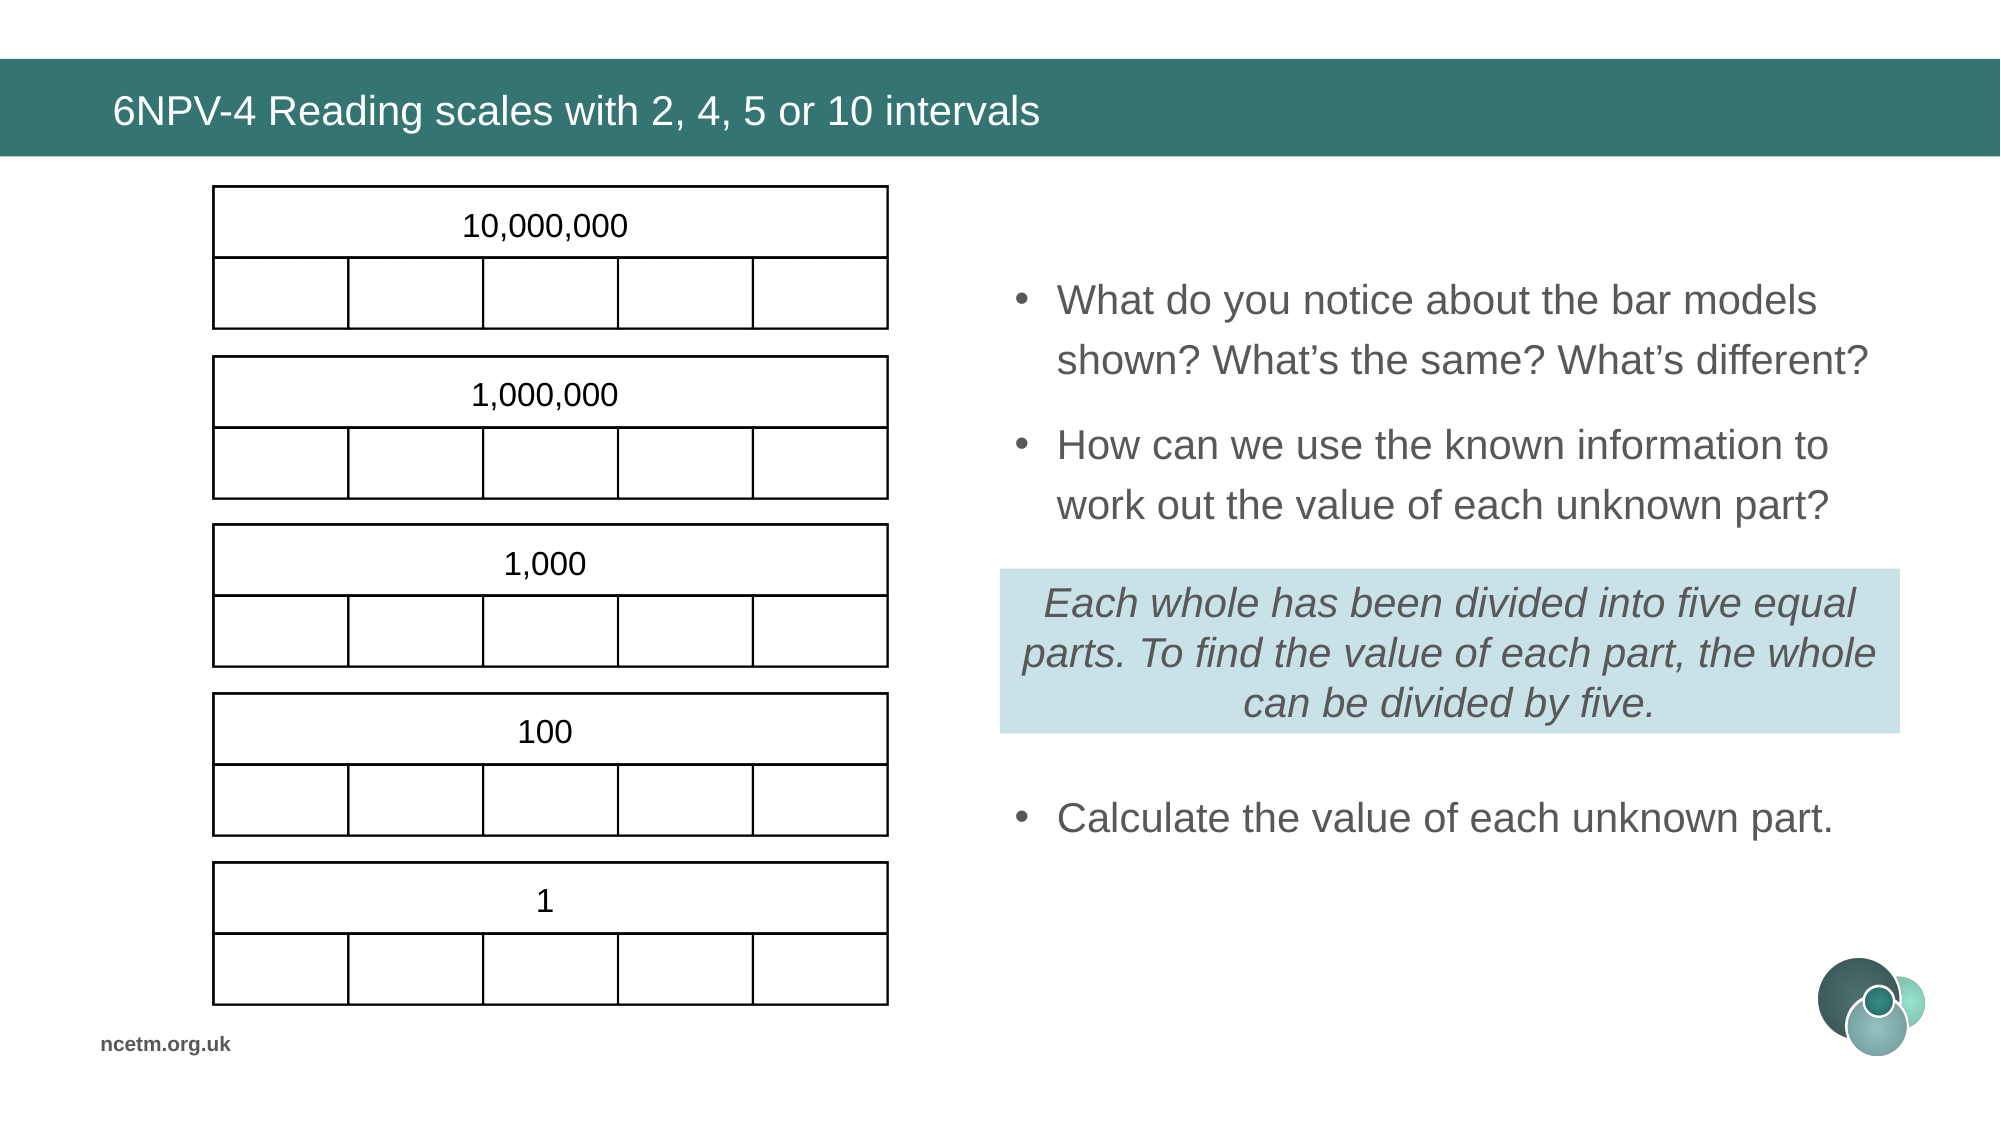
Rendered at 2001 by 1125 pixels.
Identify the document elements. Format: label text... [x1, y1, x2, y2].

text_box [224, 604, 871, 647]
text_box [212, 692, 889, 837]
title 6NPV-4 Reading scales with 2, 4, 5 or 10 intervals [97, 76, 1945, 147]
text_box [224, 772, 871, 815]
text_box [224, 435, 871, 478]
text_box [224, 941, 871, 984]
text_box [212, 523, 889, 669]
picture [1818, 958, 1925, 1056]
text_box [212, 861, 889, 1006]
text_box What do you notice about the bar models shown? What’s the same? What’s different? How can we use the known information to work out the value of each unknown part? Calculate the value of each unknown part. [999, 255, 1918, 929]
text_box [202, 185, 895, 330]
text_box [216, 266, 881, 310]
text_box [210, 355, 889, 500]
